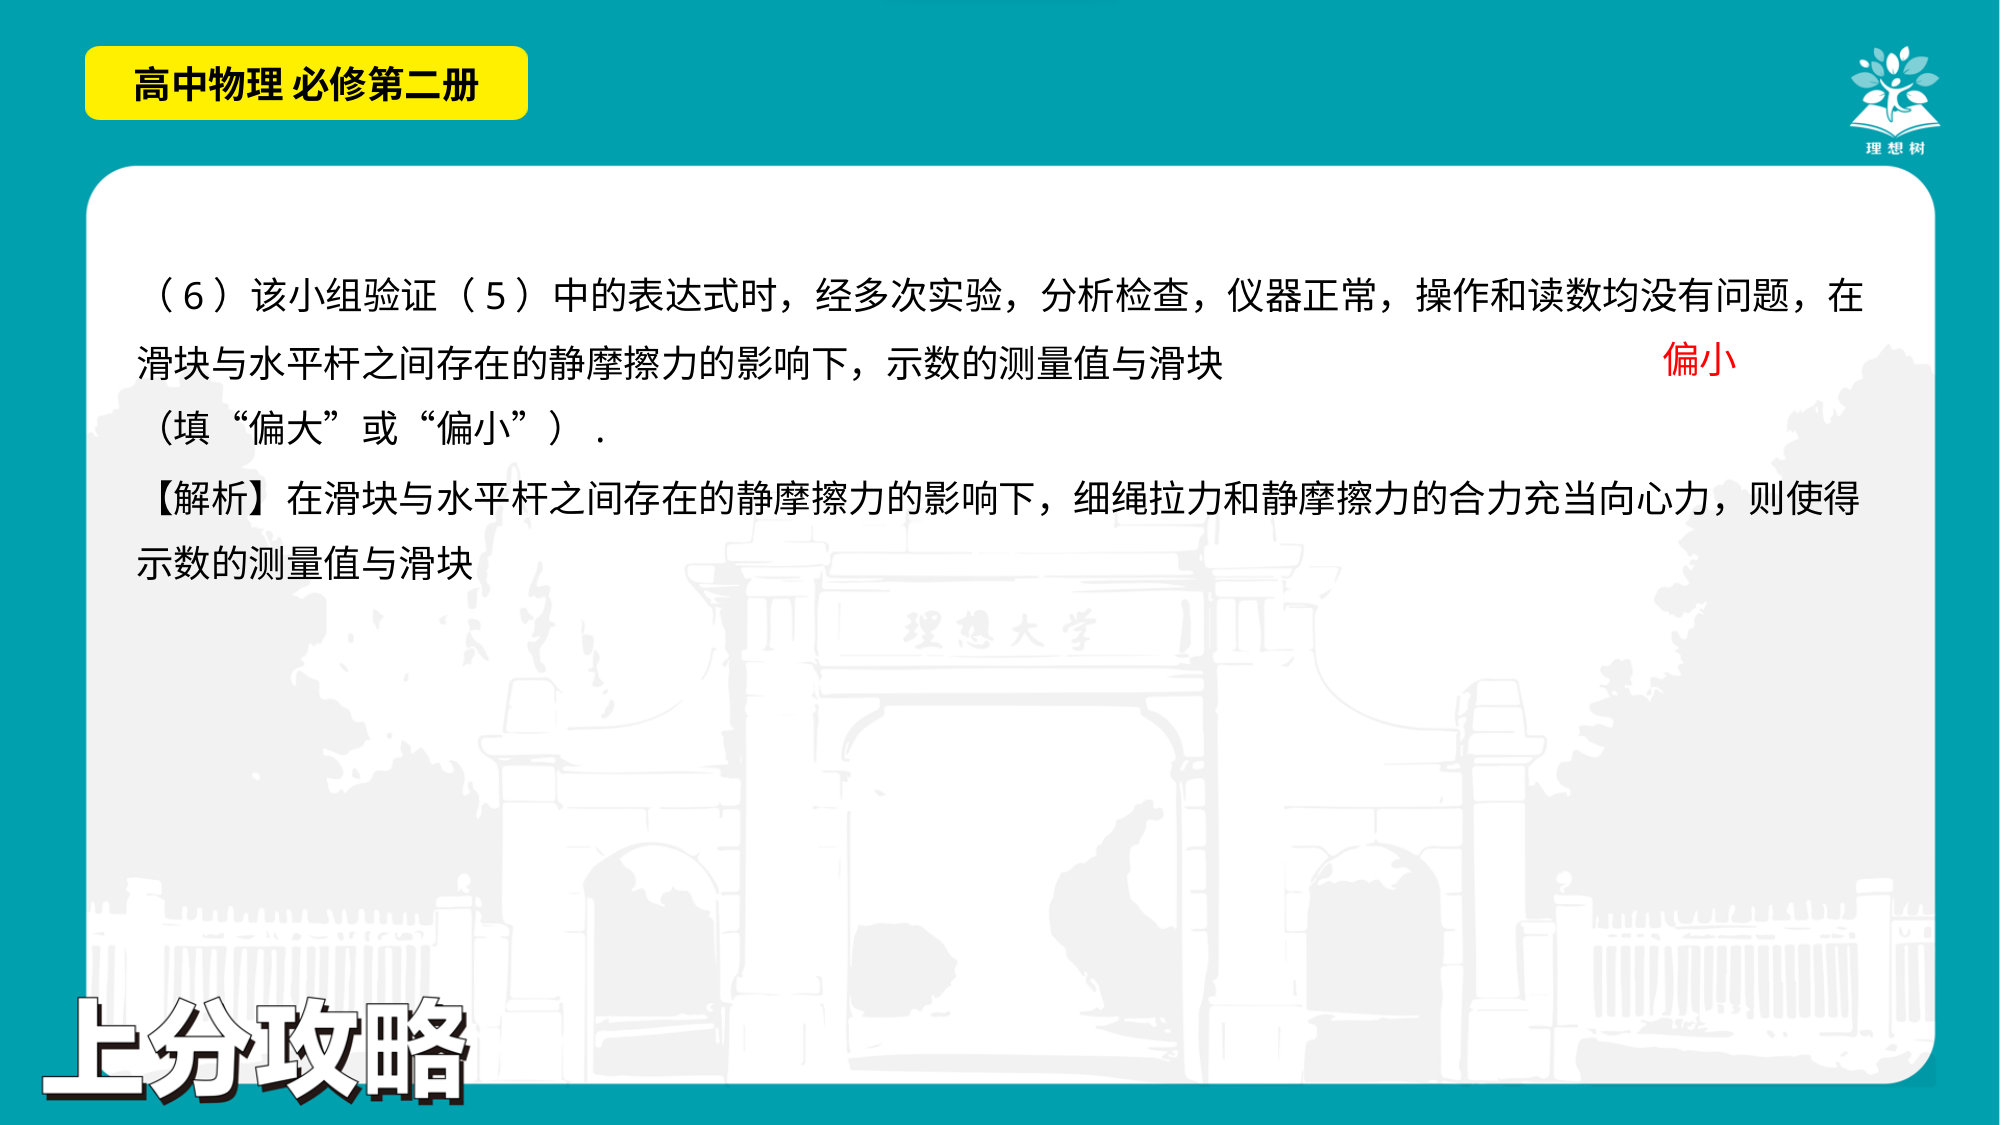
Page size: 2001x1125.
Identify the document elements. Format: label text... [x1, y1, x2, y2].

picture [0, 0, 2000, 1125]
text_box 偏小 [1648, 311, 1751, 373]
